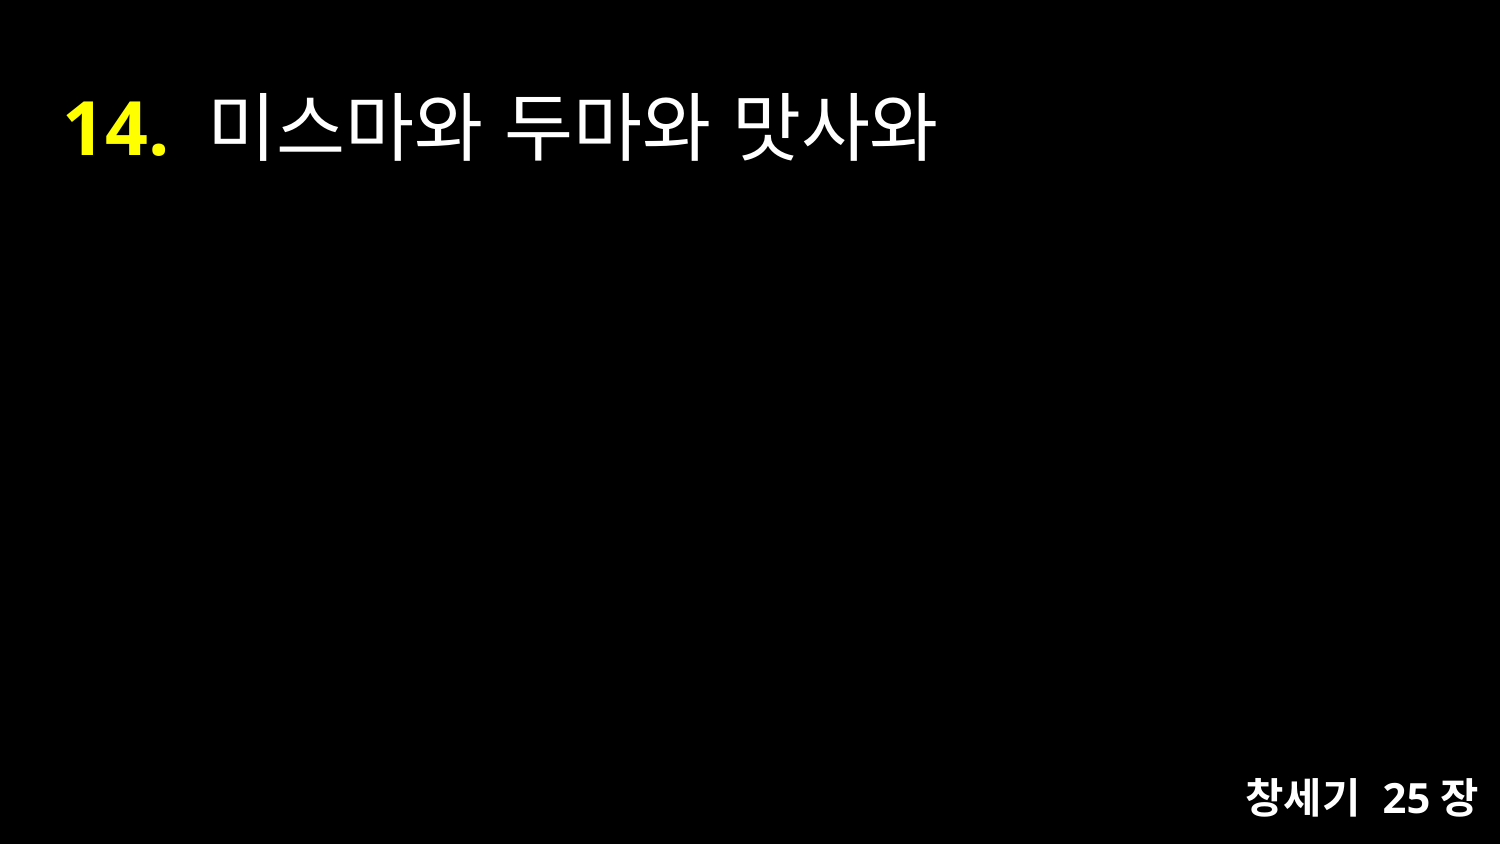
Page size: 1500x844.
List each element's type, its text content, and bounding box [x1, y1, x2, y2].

subtitle 창세기 25장 [916, 770, 1500, 844]
title 14. 미스마와 두마와 맛사와 [0, 0, 1500, 844]
